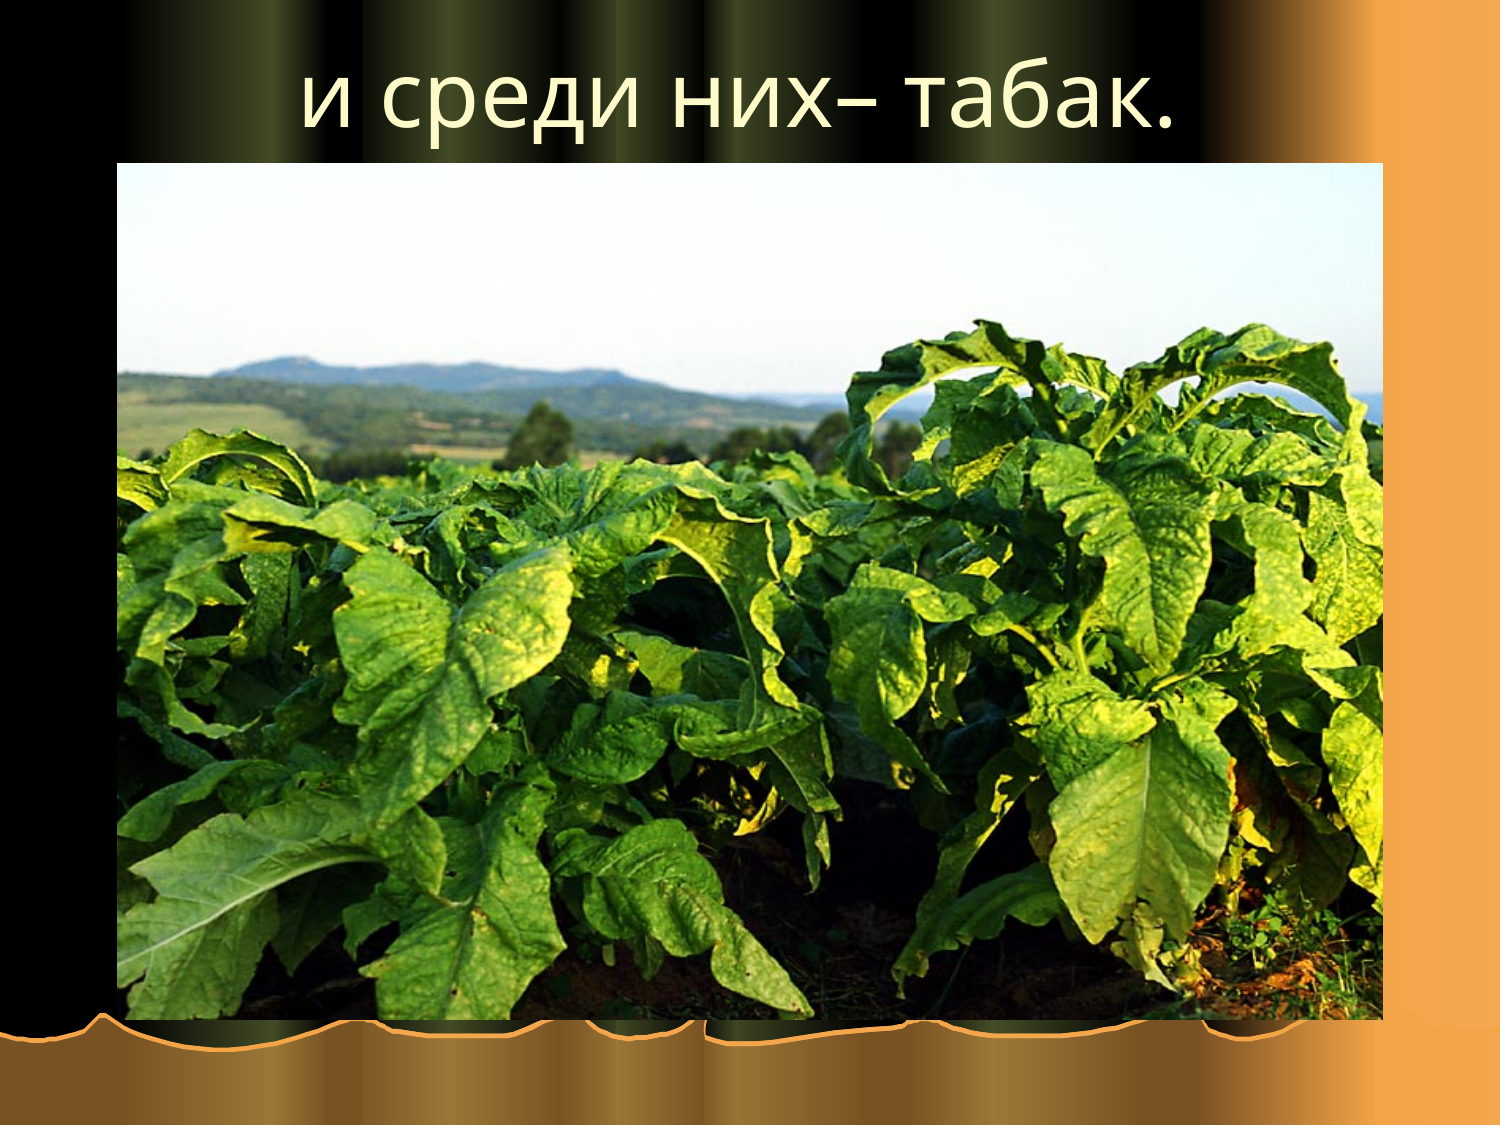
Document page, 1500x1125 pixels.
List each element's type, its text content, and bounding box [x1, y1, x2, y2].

title и среди них– табак. [74, 45, 1426, 247]
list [116, 163, 1383, 1020]
